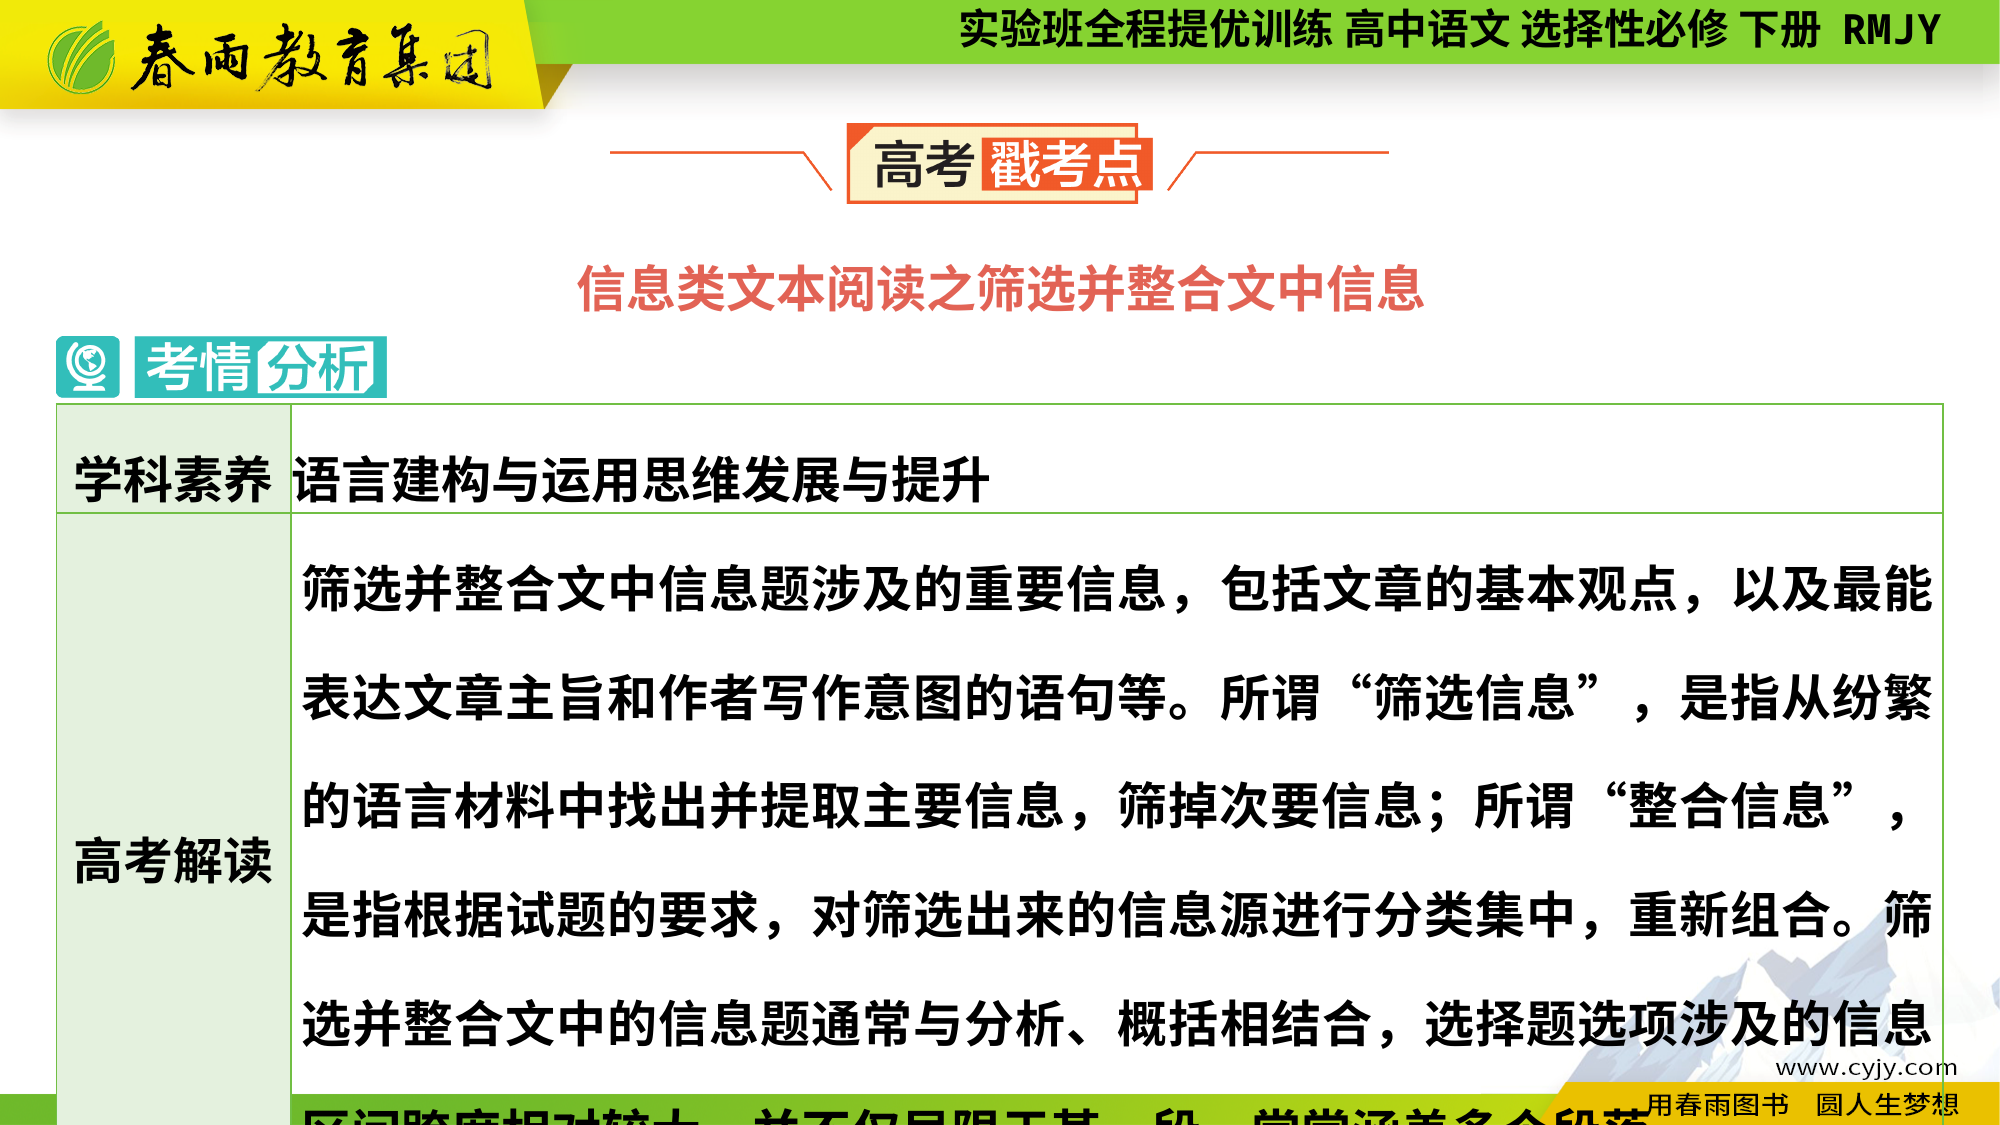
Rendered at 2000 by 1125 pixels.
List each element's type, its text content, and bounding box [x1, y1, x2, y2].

table_cell 高考解读 [57, 514, 290, 1125]
table_cell 筛选并整合文中信息题涉及的重要信息，包括文章的基本观点，以及最能表达文章主旨和作者写作意图的语句等。所谓“筛选信息”，是指从纷繁的语言材料中找出并提取主要信息，筛掉次要信息；所谓“整合信息”，是指根据试题的要求，对筛选出来的信息源进行分类集中，重新组合。筛选并整合文中的信息题通常与分析、概括相结合，选择题选项涉及的信息区间跨度相对较大，并不仅局限于某一段，常常涵盖多个段落。 [292, 514, 1942, 1125]
picture [0, 0, 2000, 1125]
table_header 语言建构与运用思维发展与提升 [292, 405, 1942, 512]
table_header 学科素养 [57, 406, 290, 512]
list 信息类文本阅读之筛选并整合文中信息 [59, 219, 1944, 315]
